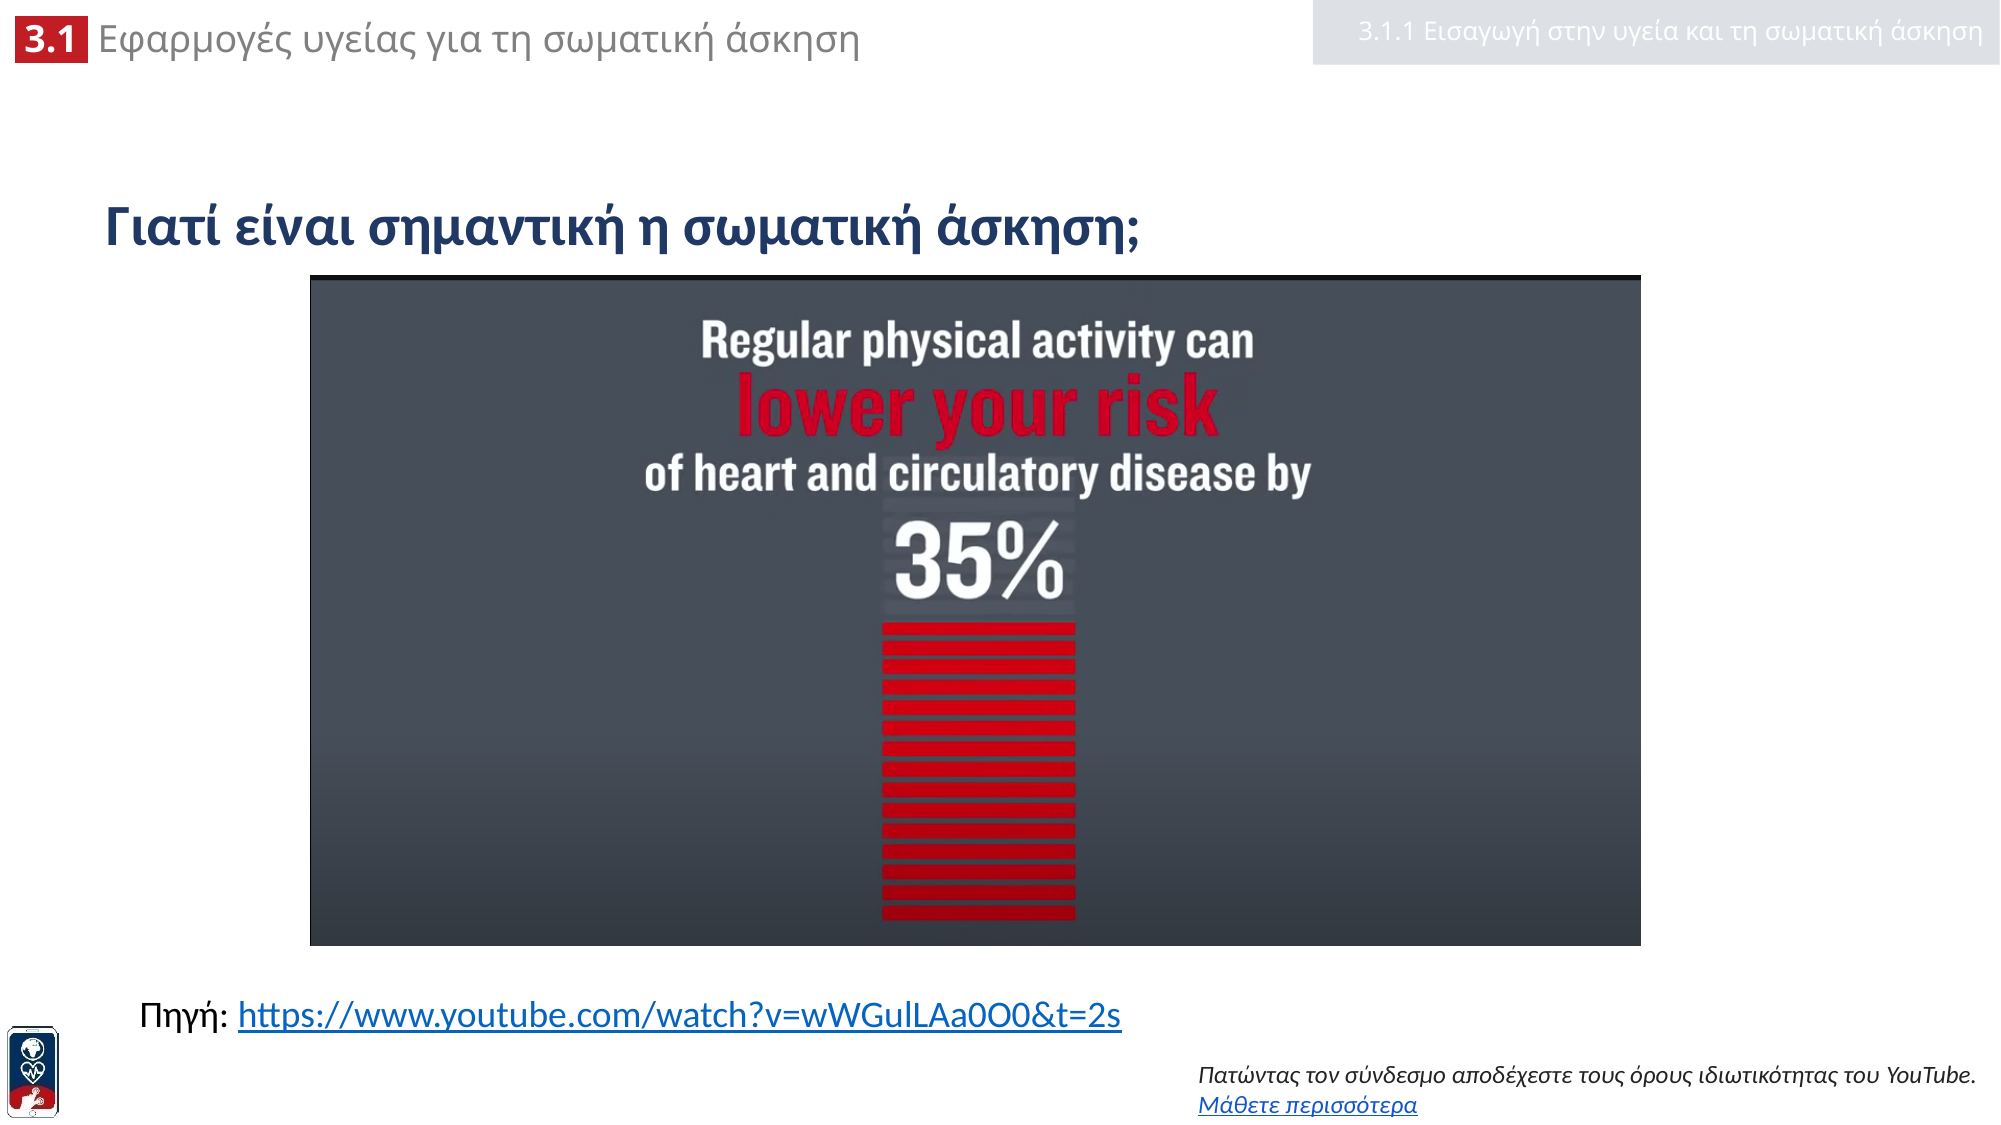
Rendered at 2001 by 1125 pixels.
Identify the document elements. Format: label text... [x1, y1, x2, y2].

title Γιατί είναι σημαντική η σωματική άσκηση; [91, 177, 1961, 276]
text_box 3.1.1 Εισαγωγή στην υγεία και τη σωματική άσκηση [1312, 0, 2000, 65]
picture [7, 1026, 59, 1118]
text_box Πηγή: https://www.youtube.com/watch?v=wWGulLAa0O0&t=2s [124, 982, 1273, 1043]
picture [310, 275, 1641, 946]
text_box Πατώντας τον σύνδεσμο αποδέχεστε τους όρους ιδιωτικότητας του YouTube. Μάθετε περισσότερα [1183, 1050, 2000, 1125]
